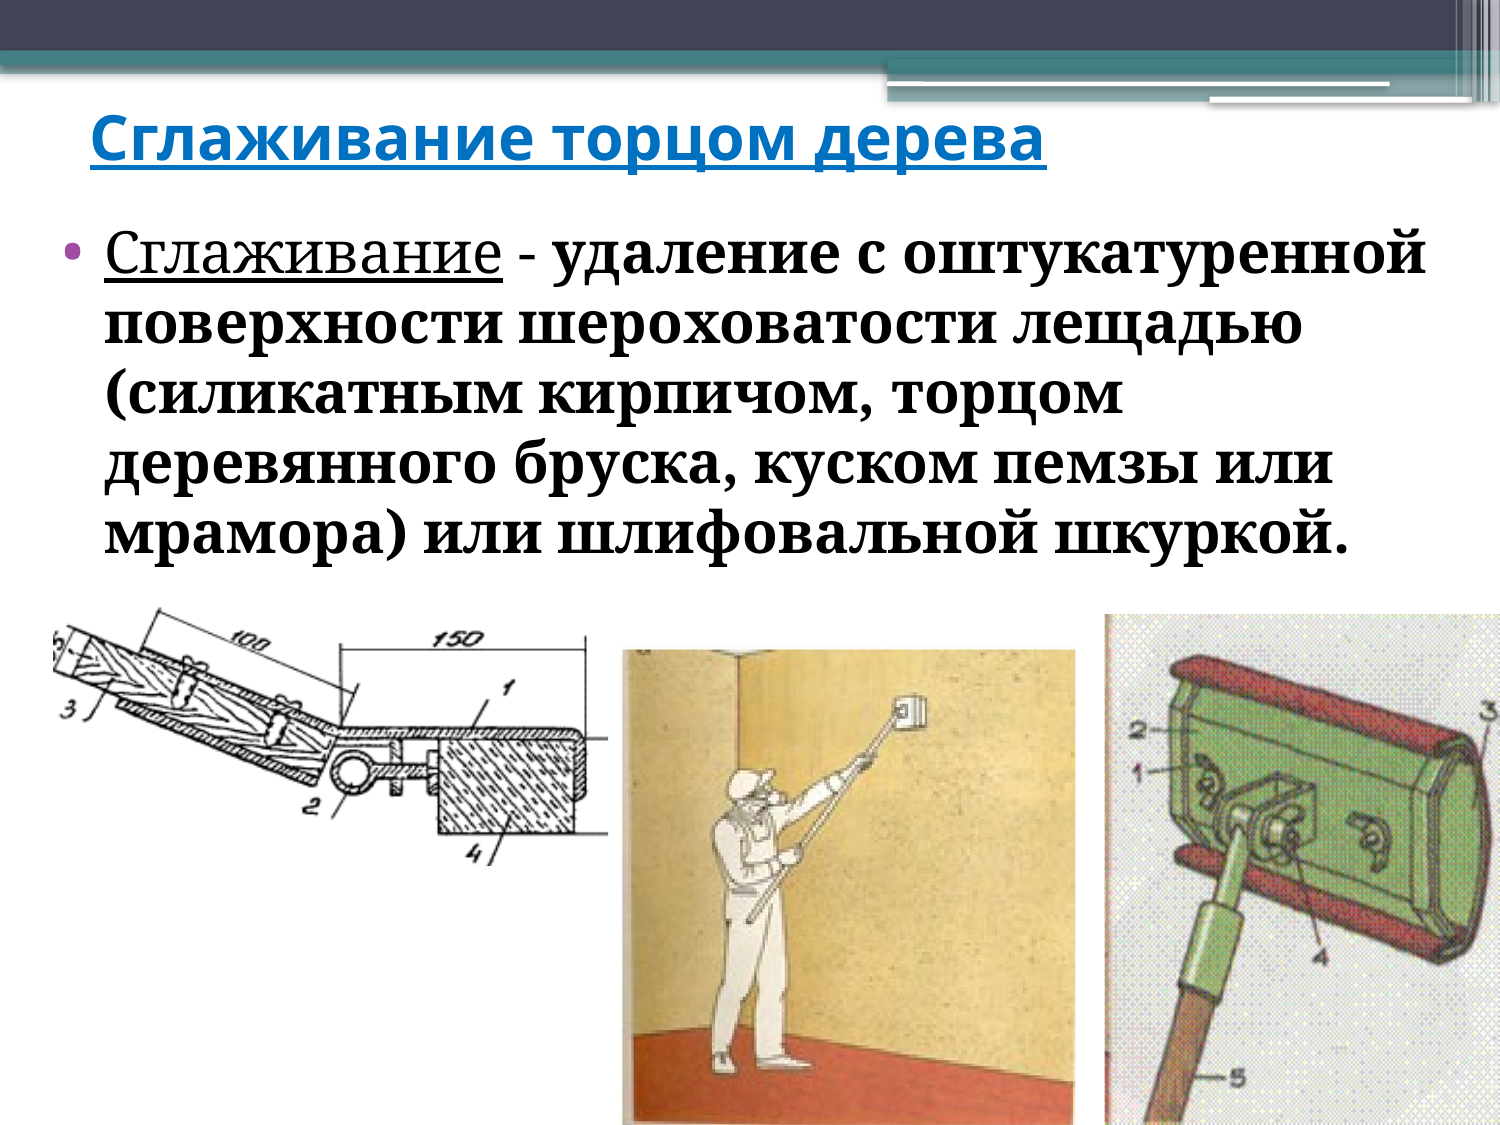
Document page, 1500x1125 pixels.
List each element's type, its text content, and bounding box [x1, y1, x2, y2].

list Сглаживание - удаление с оштукатуренной поверхности шероховатости лещадью (силикатным кирпичом, торцом деревянного бруска, куском пемзы или мрамора) или шлифовальной шкуркой. [29, 208, 1459, 1083]
title Сглаживание торцом дерева [75, 90, 1425, 208]
picture [619, 644, 1076, 1125]
picture [52, 597, 609, 866]
picture [1104, 613, 1500, 1125]
